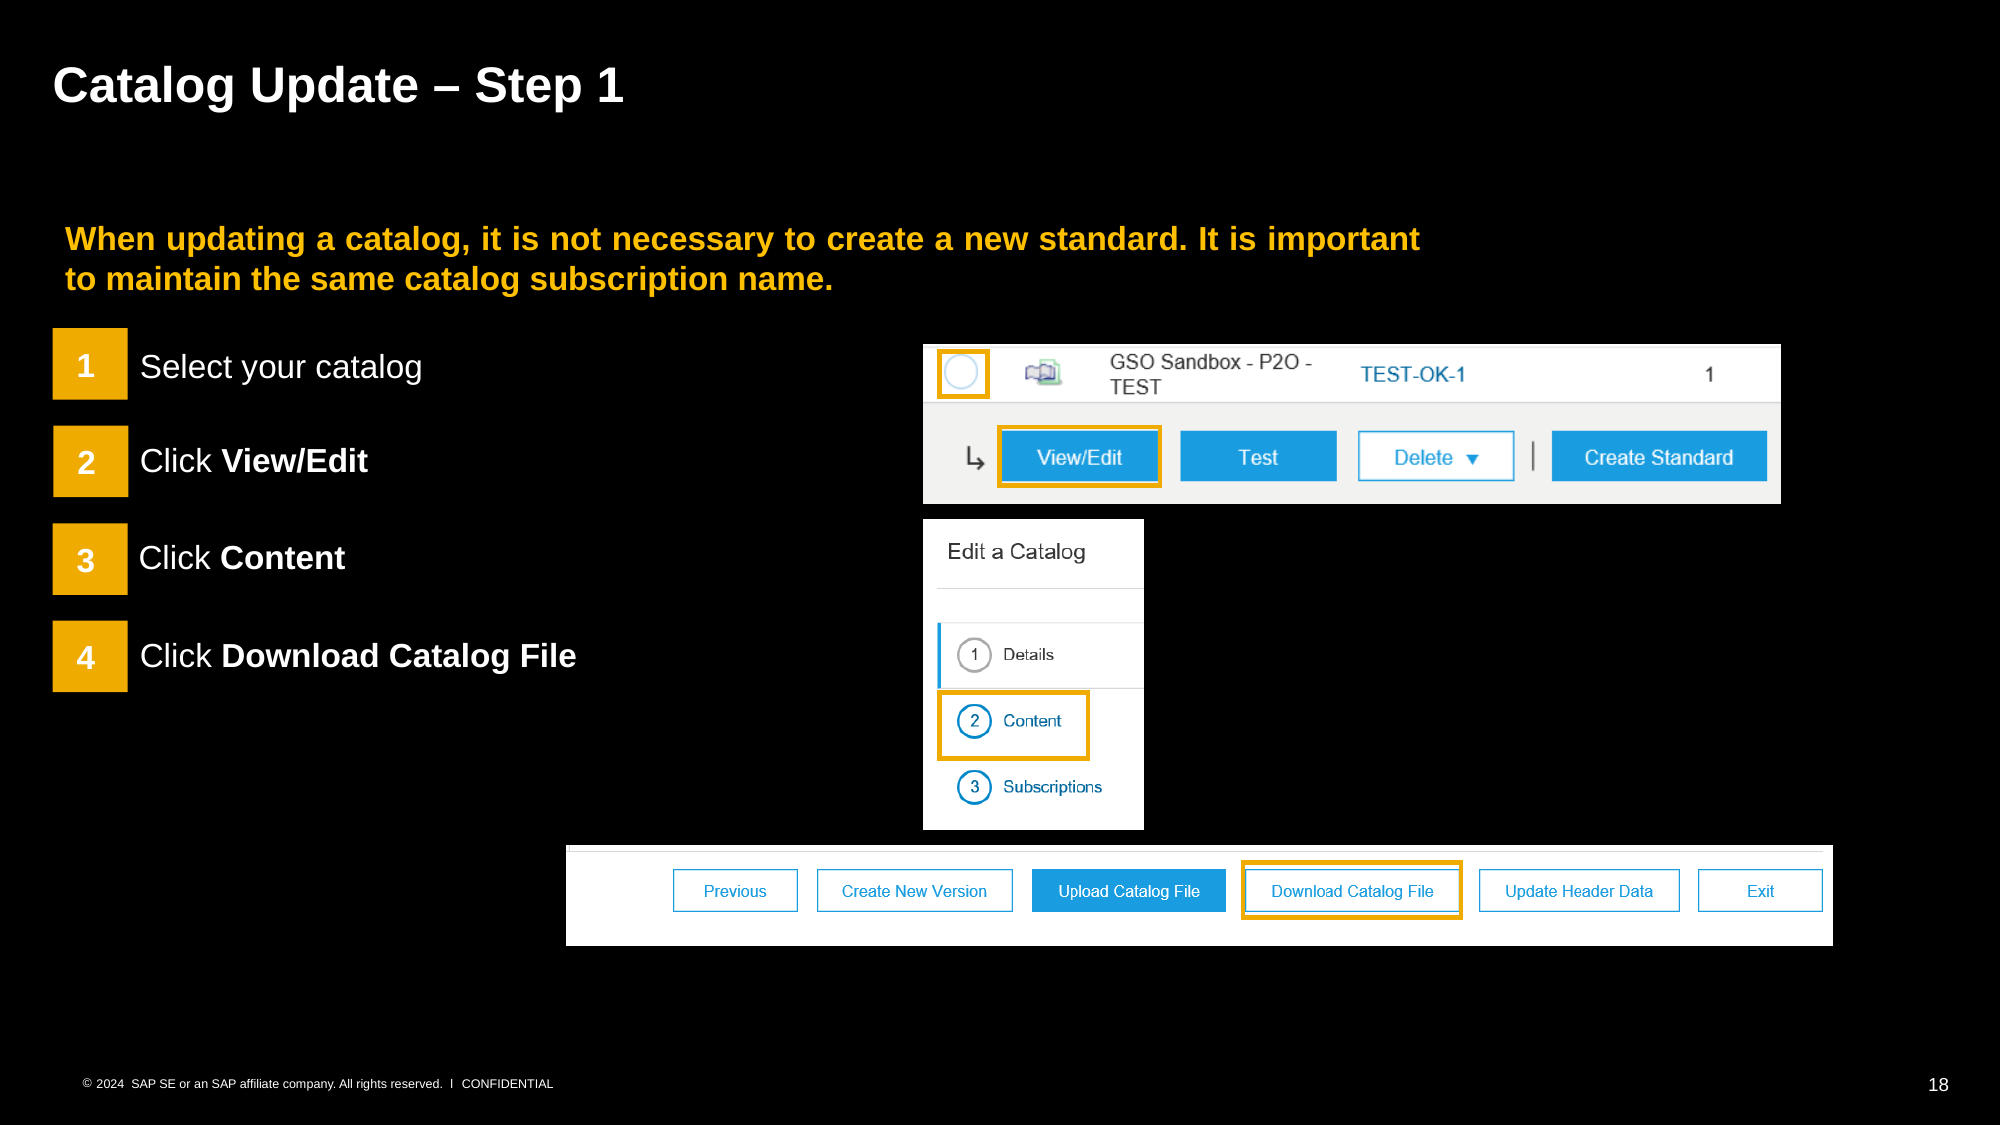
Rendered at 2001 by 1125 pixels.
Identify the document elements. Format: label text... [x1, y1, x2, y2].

text_box 3 [52, 523, 128, 595]
text_box Select your catalog [139, 345, 568, 386]
text_box Click Content [138, 536, 567, 577]
text_box Click Download Catalog File [139, 633, 688, 674]
text_box 4 [52, 620, 128, 693]
text_box Click View/Edit [139, 438, 568, 479]
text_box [566, 845, 1833, 947]
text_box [922, 344, 1781, 831]
text_box 2 [53, 425, 129, 498]
title Catalog Update – Step 1 [52, 52, 1447, 114]
text_box [312, 183, 1663, 252]
text_box 1 Se [52, 328, 128, 400]
text_box When updating a catalog, it is not necessary to create a new standard. It is important to maintain the same catalog subscription name. [52, 211, 1435, 304]
